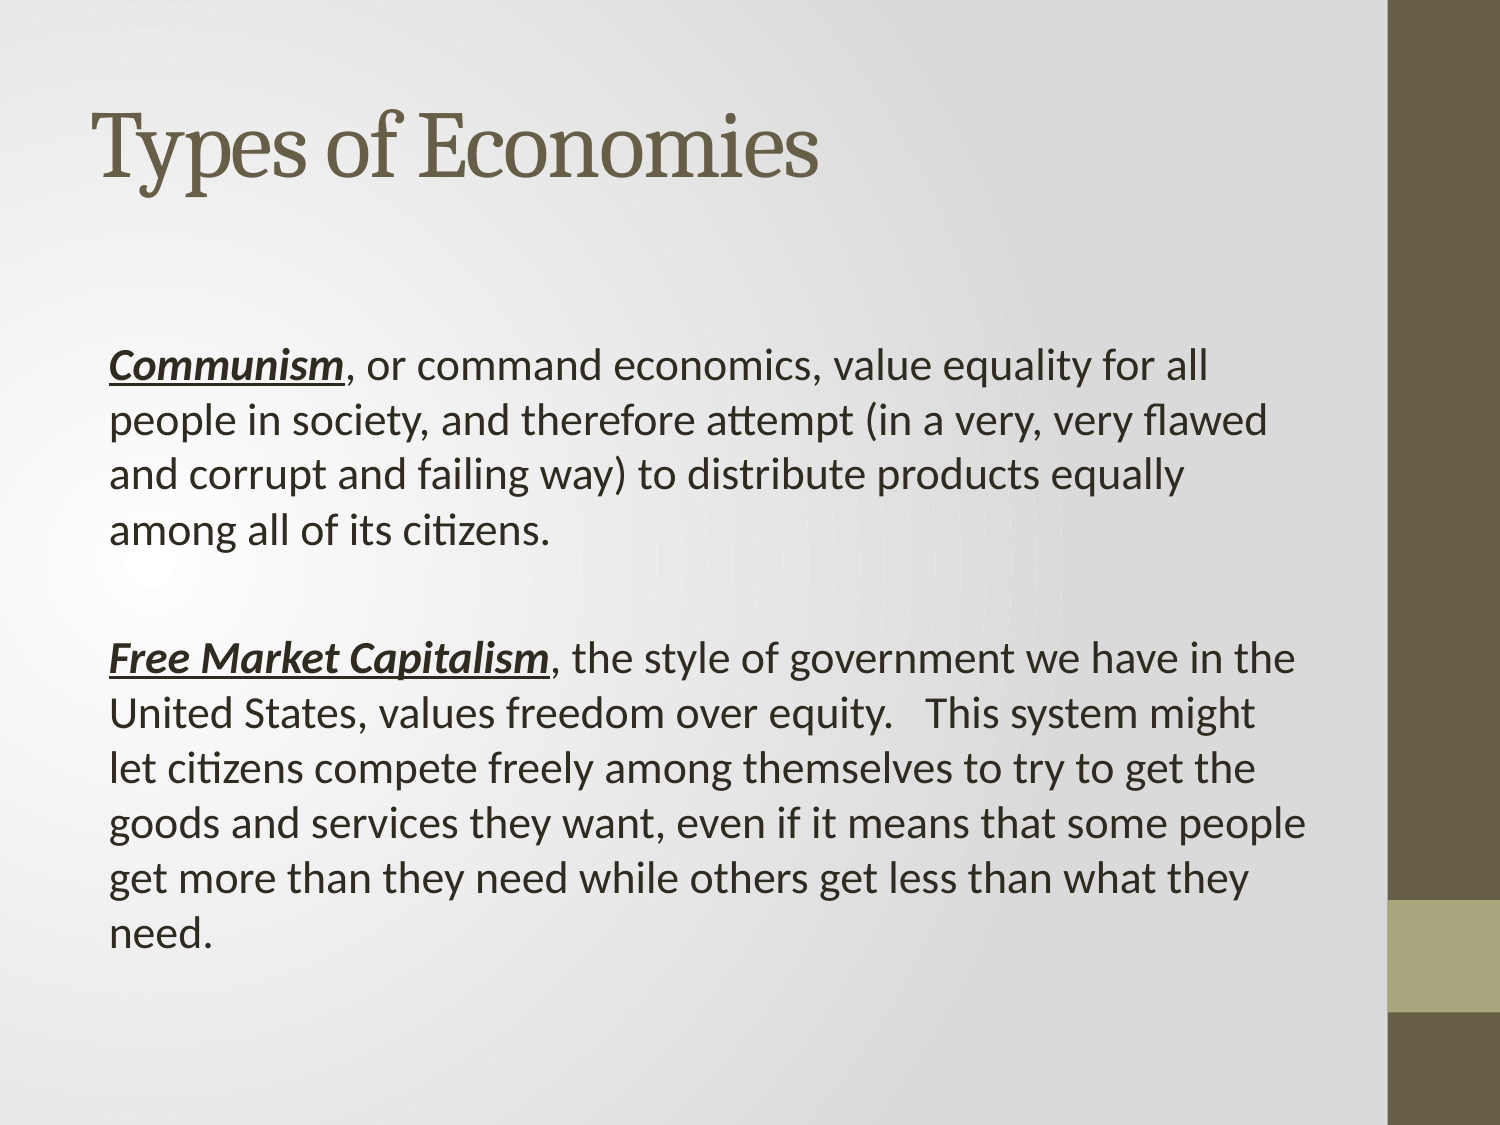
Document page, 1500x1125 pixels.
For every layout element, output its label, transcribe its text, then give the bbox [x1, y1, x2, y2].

list Communism, or command economics, value equality for all people in society, and therefore attempt (in a very, very flawed and corrupt and failing way) to distribute products equally among all of its citizens. Free Market Capitalism, the style of government we have in the United States, values freedom over equity. This system might let citizens compete freely among themselves to try to get the goods and services they want, even if it means that some people get more than they need while others get less than what they need. [75, 262, 1325, 1050]
title Types of Economies [75, 45, 1325, 233]
